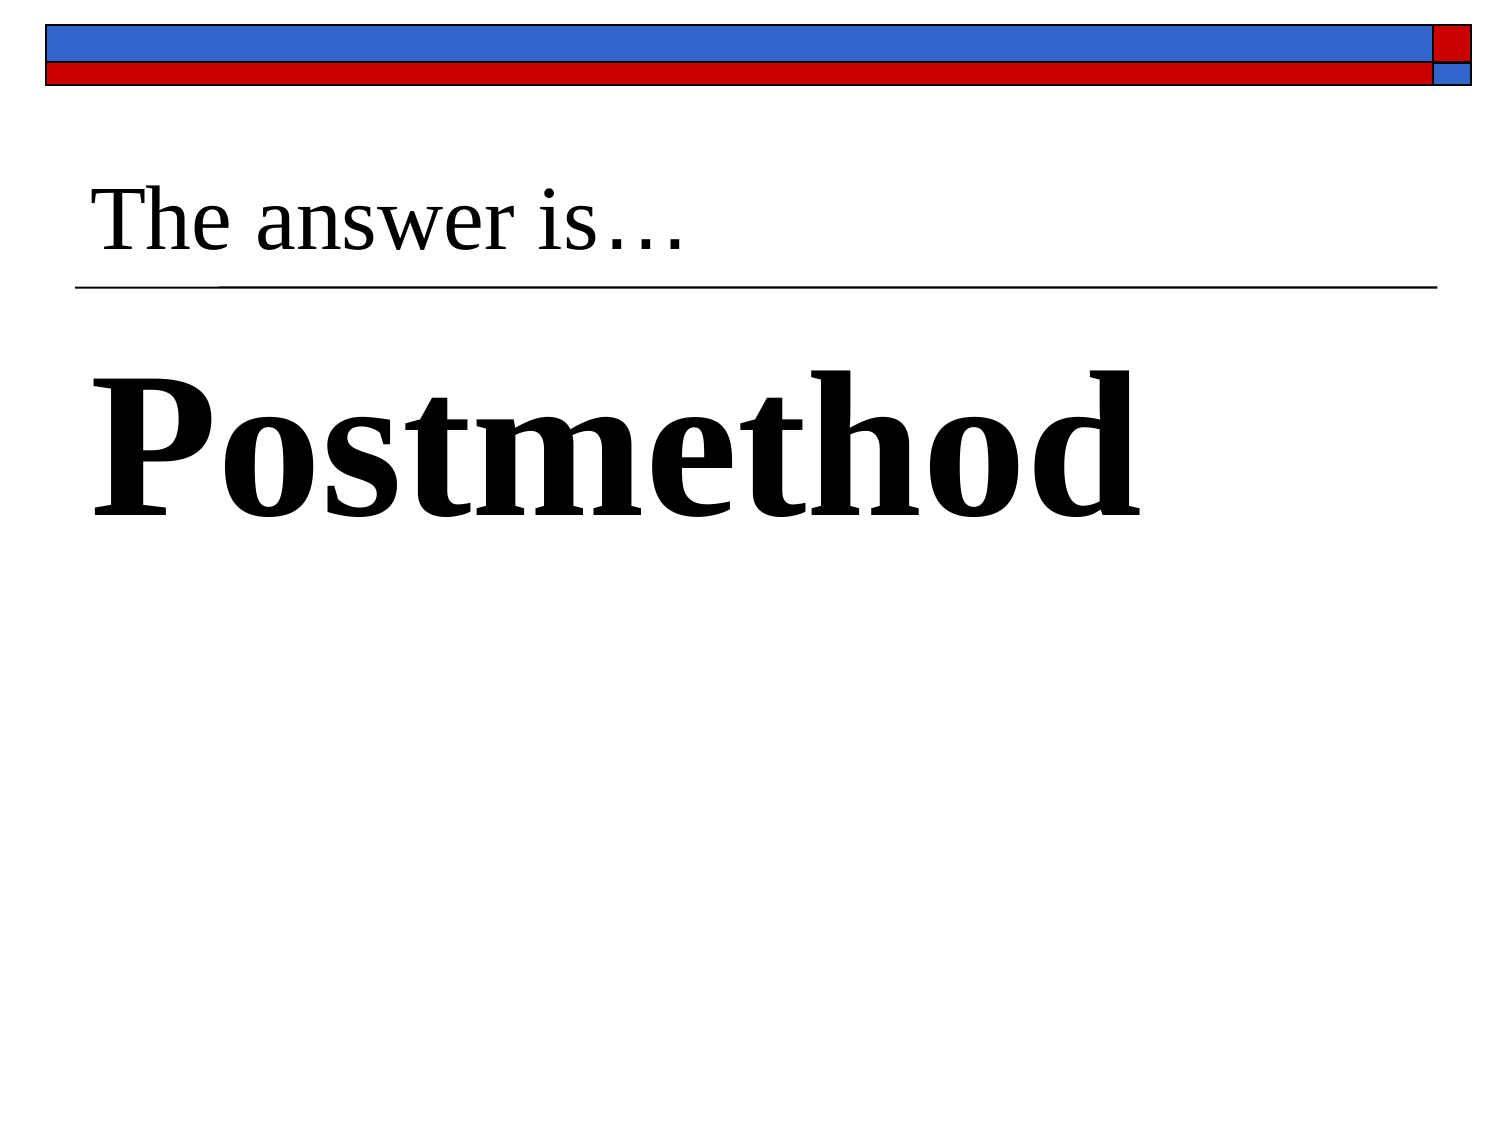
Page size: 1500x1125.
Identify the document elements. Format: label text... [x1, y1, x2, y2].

list Postmethod [74, 299, 1426, 1006]
title The answer is… [74, 87, 1426, 276]
